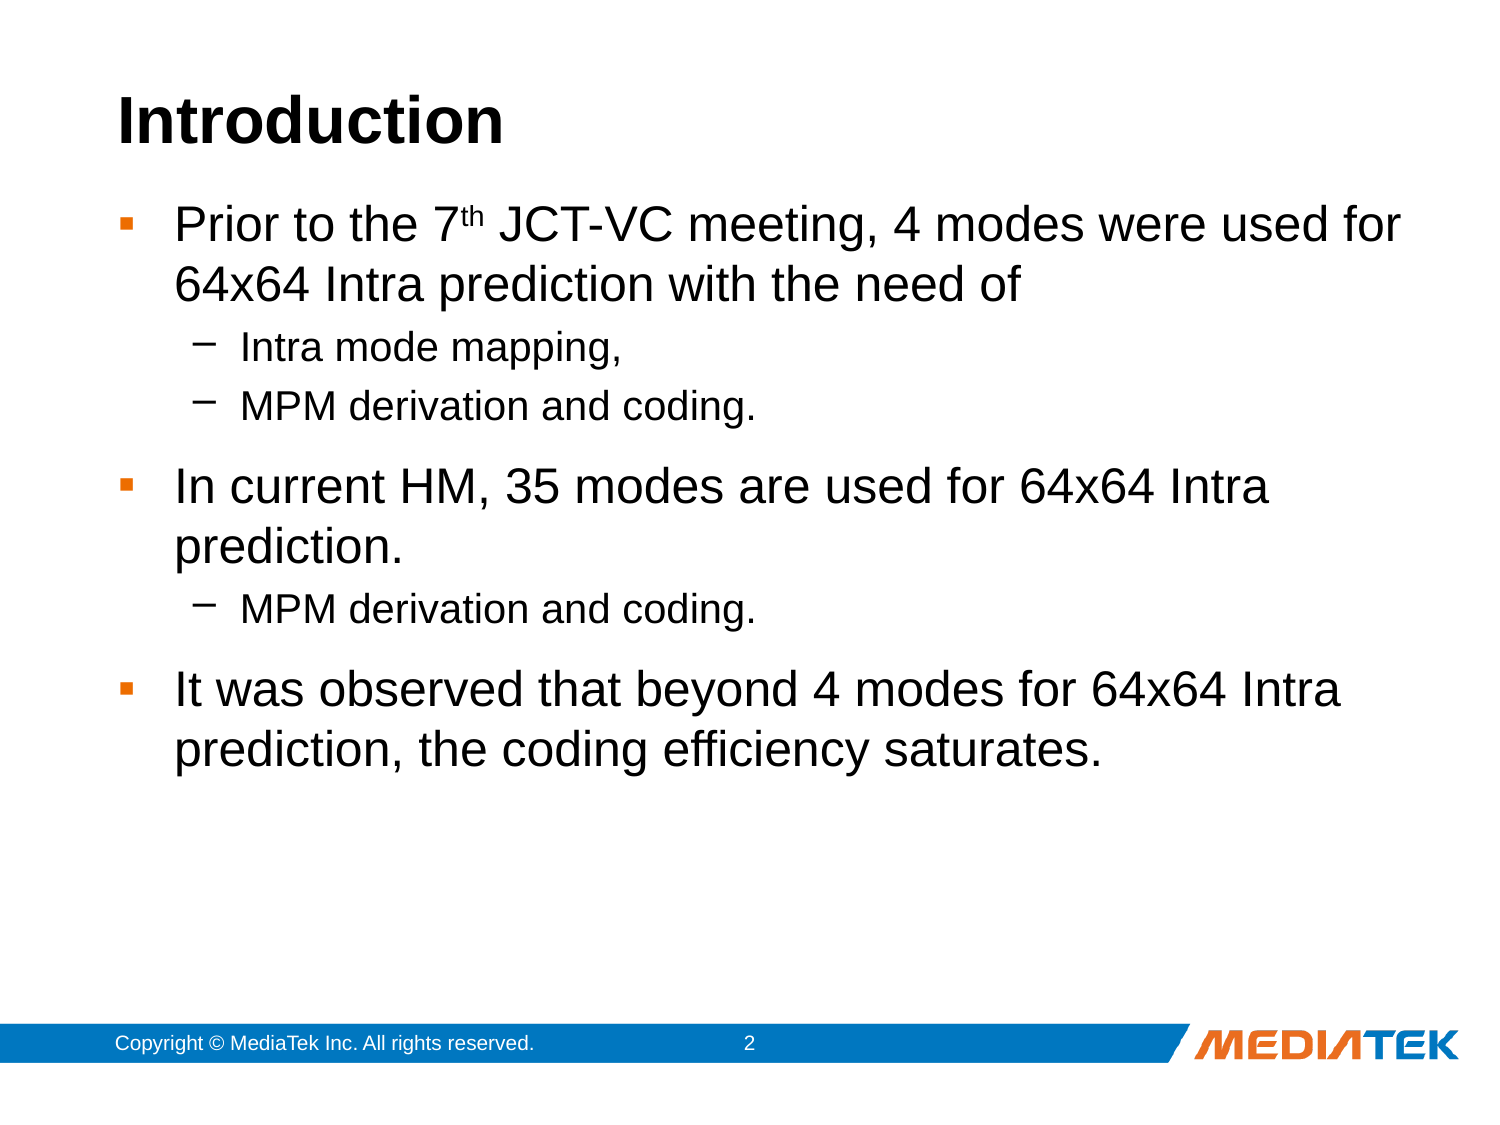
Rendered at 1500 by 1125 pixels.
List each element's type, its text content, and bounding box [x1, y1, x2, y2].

picture [573, 1023, 711, 1063]
picture [789, 1023, 1459, 1063]
list Prior to the 7th JCT-VC meeting, 4 modes were used for 64x64 Intra prediction with the need of Intra mode mapping, MPM derivation and coding. In current HM, 35 modes are used for 64x64 Intra prediction. MPM derivation and coding. It was observed that beyond 4 modes for 64x64 Intra prediction, the coding efficiency saturates. [102, 184, 1425, 998]
slide_number 1 [711, 1022, 789, 1090]
title Introduction [101, 62, 1425, 172]
footer Copyright © MediaTek Inc. All rights reserved. [99, 1022, 573, 1090]
picture [0, 1023, 99, 1063]
